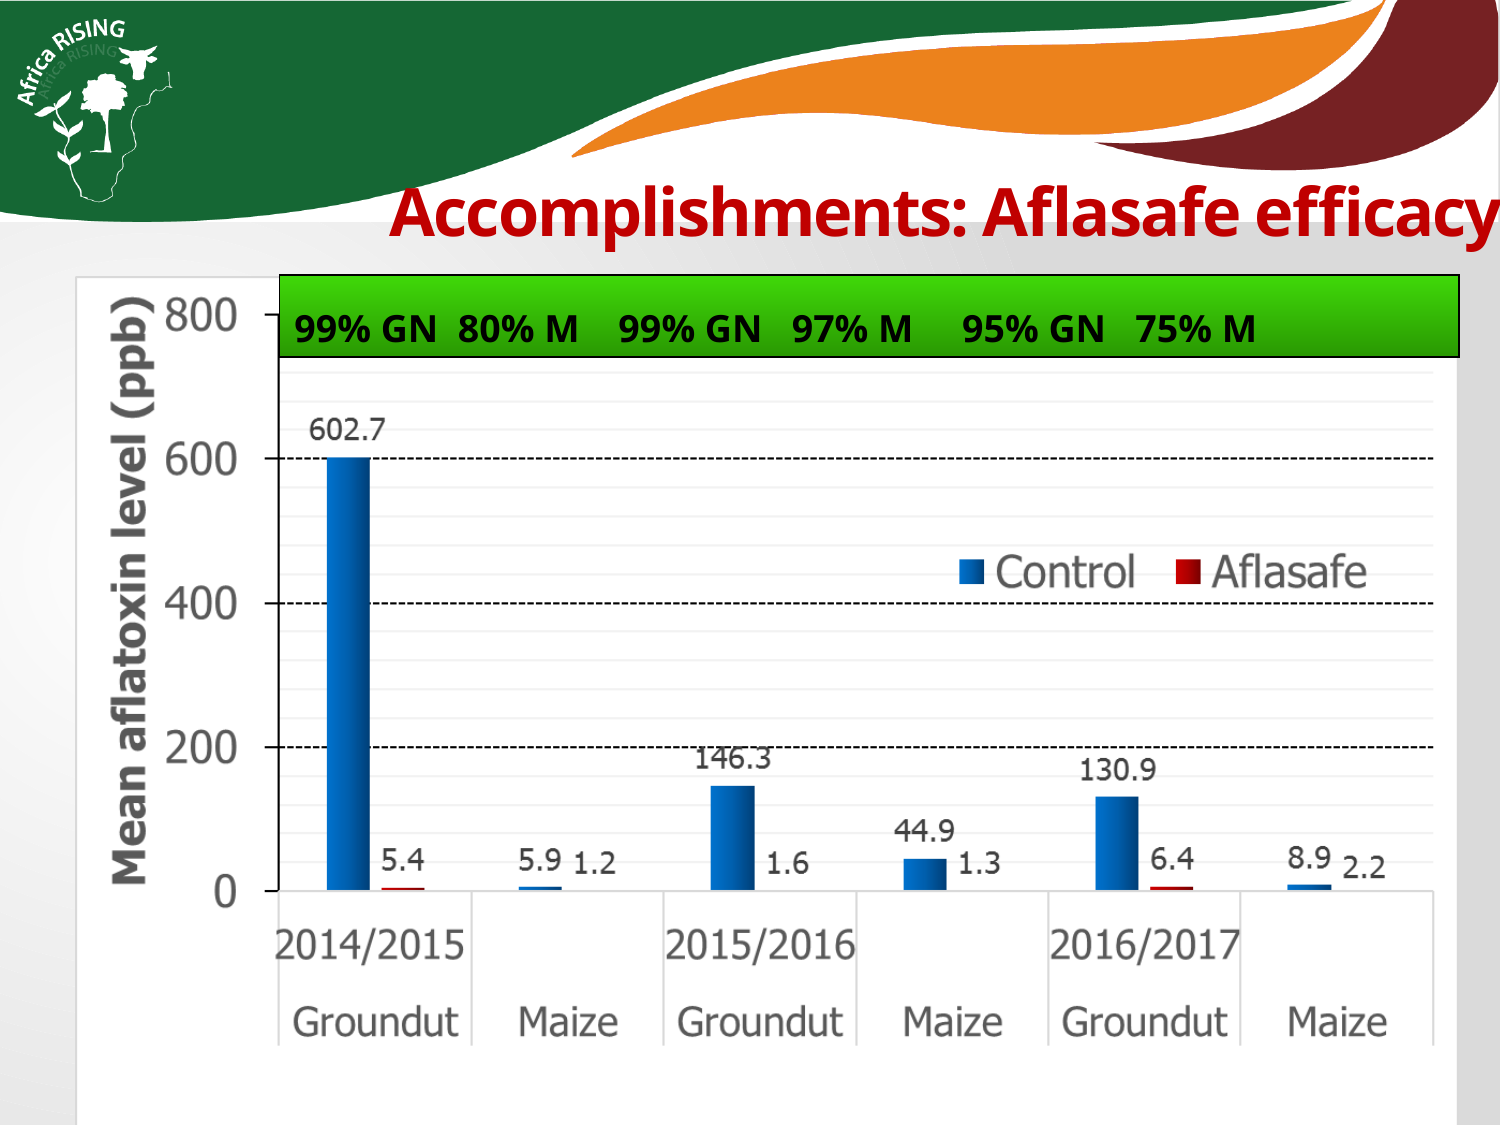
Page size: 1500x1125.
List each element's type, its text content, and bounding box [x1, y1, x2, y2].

picture [0, 0, 1499, 222]
text_box Accomplishments: Aflasafe efficacy [374, 162, 1500, 280]
picture [74, 276, 1460, 1125]
